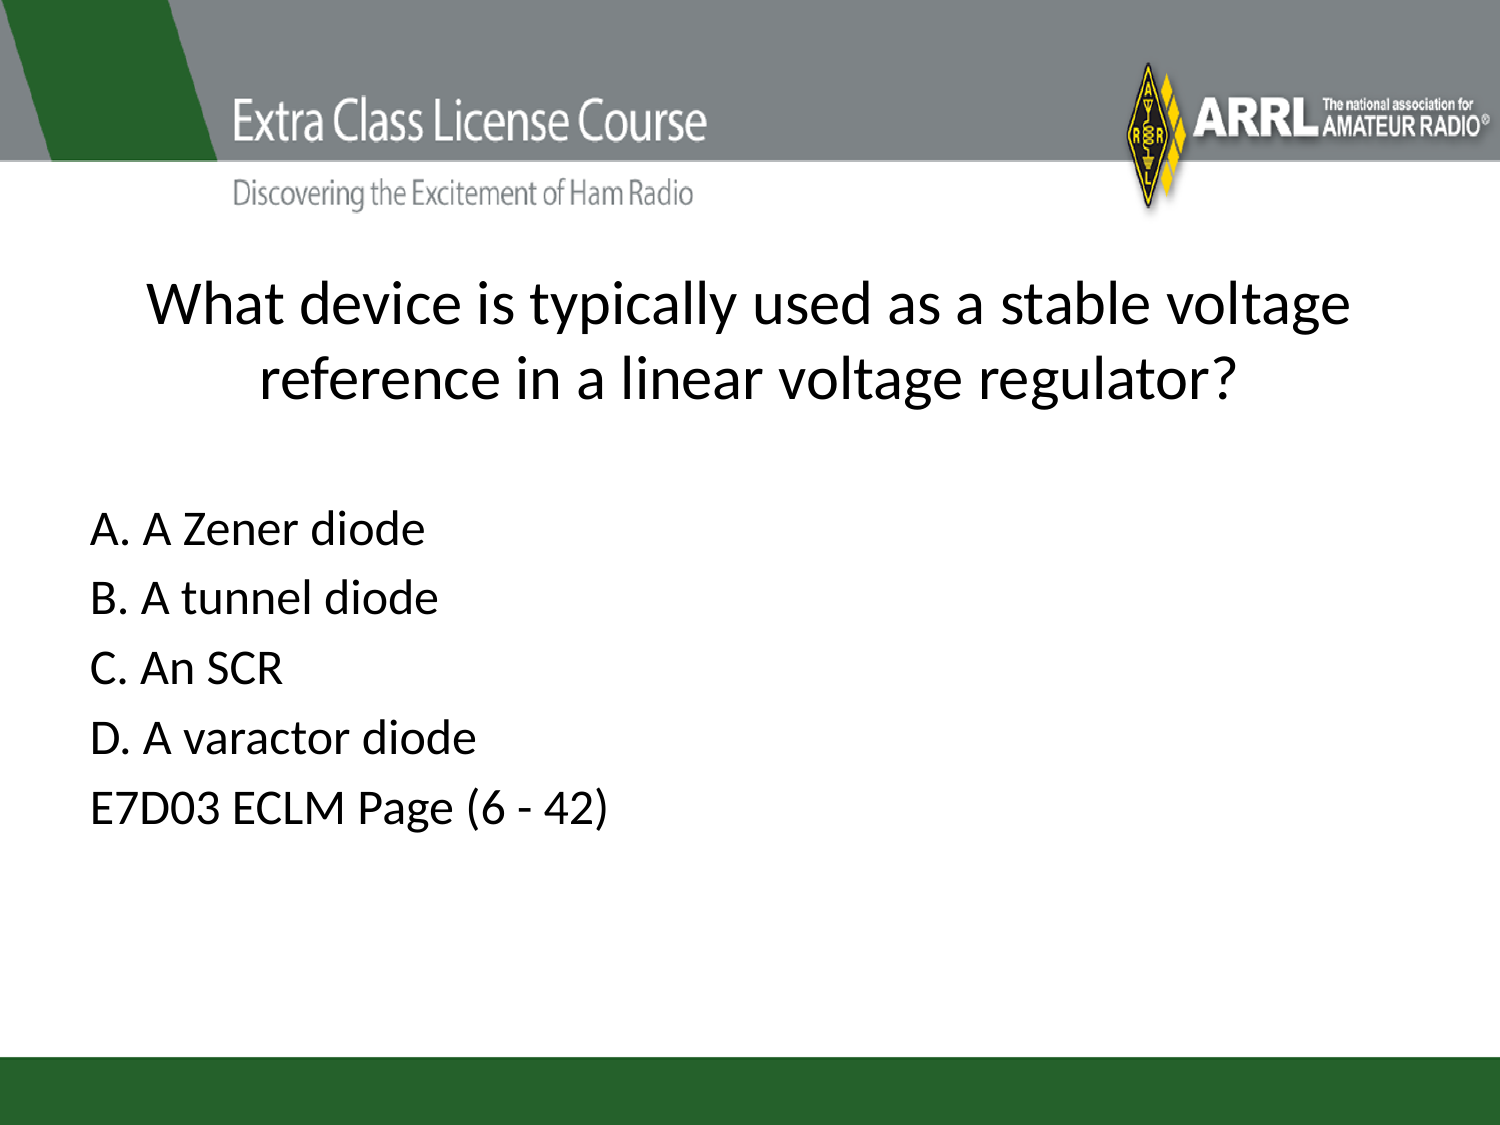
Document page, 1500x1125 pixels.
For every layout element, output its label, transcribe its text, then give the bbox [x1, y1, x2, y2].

list A. A Zener diode B. A tunnel diode C. An SCR D. A varactor diode E7D03 ECLM Page (6 - 42) [75, 487, 1425, 1005]
picture [0, 0, 1500, 1125]
title What device is typically used as a stable voltage reference in a linear voltage regulator? [75, 254, 1425, 435]
